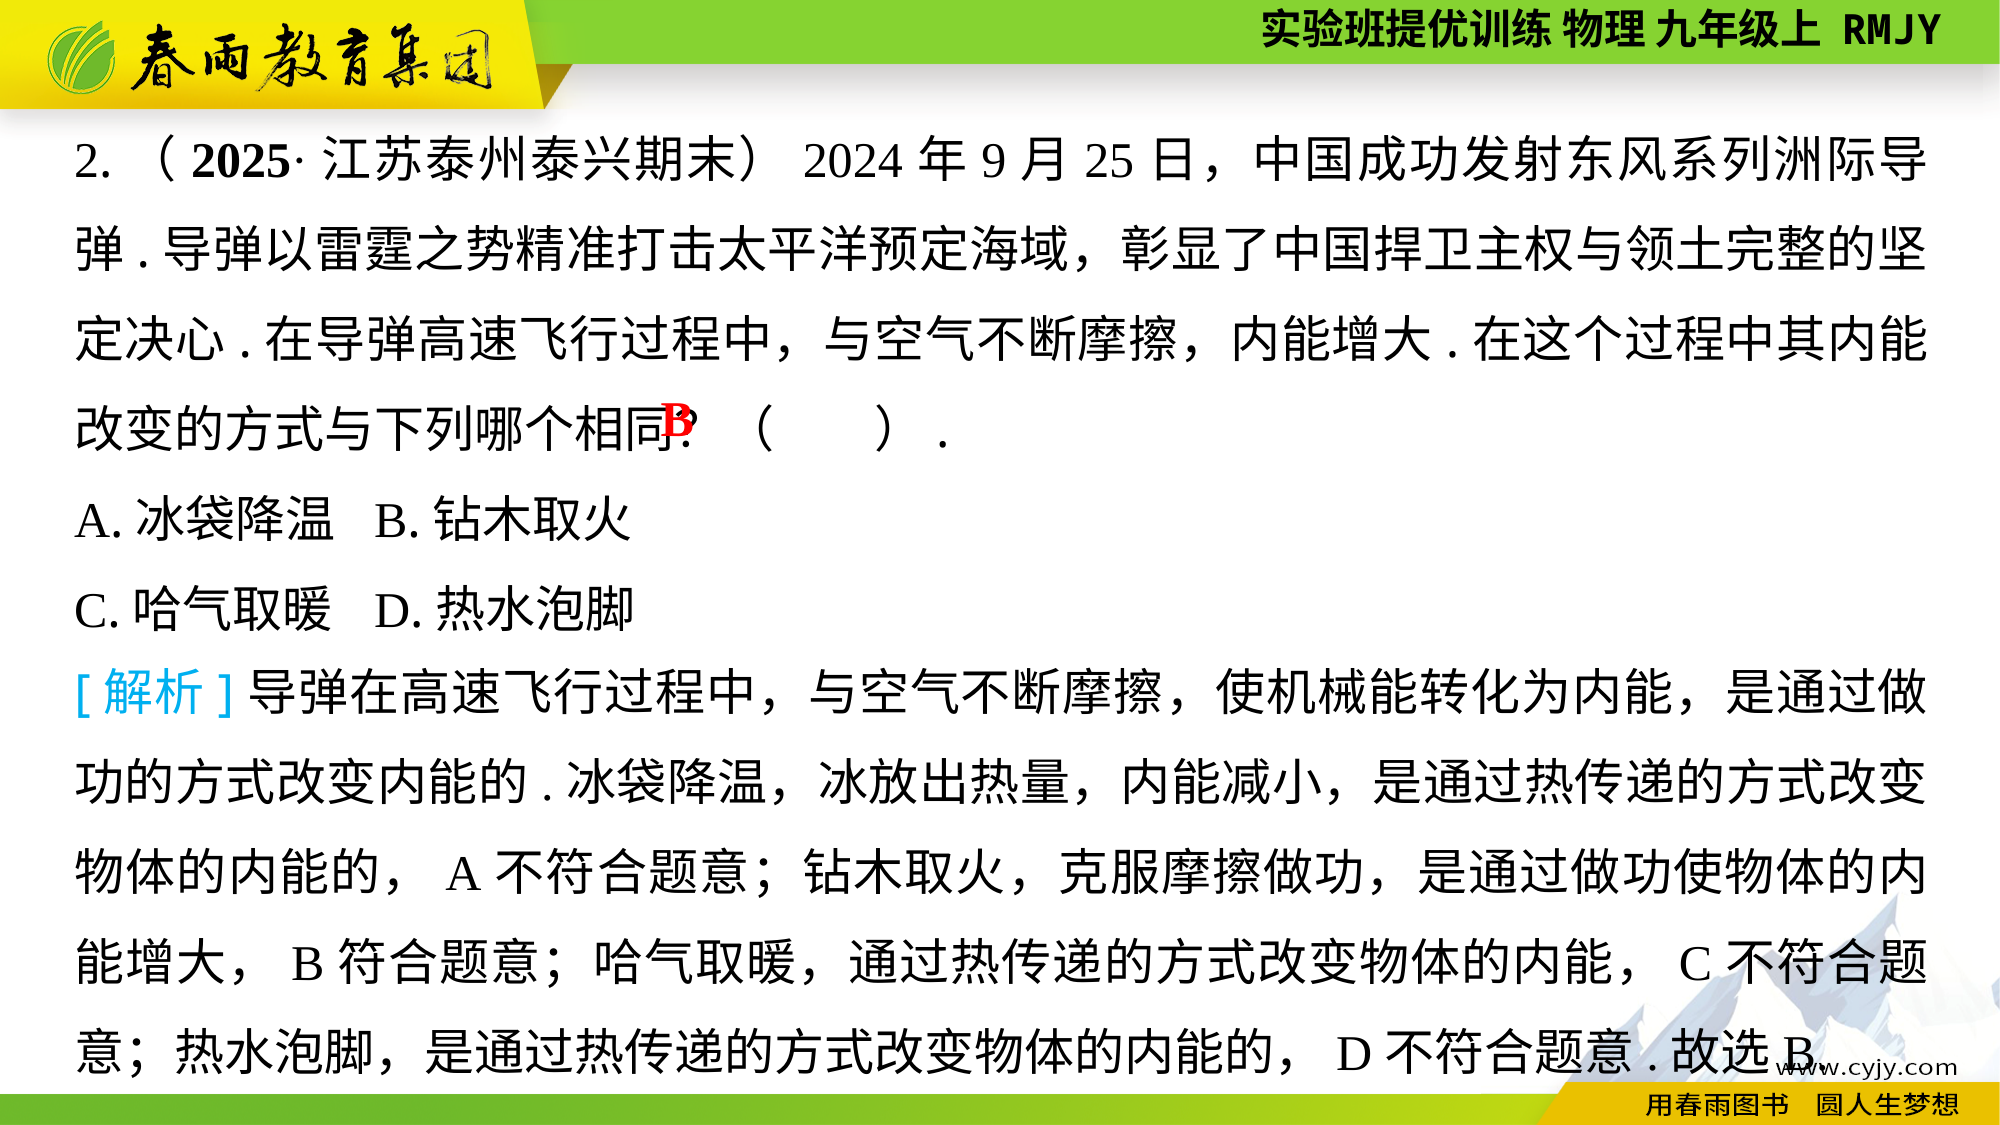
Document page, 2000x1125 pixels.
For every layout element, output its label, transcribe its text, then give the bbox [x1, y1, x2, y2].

picture [0, 0, 2000, 1125]
list 2.（2025·江苏泰州泰兴期末）2024年9月25日，中国成功发射东风系列洲际导弹.导弹以雷霆之势精准打击太平洋预定海域，彰显了中国捍卫主权与领土完整的坚定决心.在导弹高速飞行过程中，与空气不断摩擦，内能增大.在这个过程中其内能改变的方式与下列哪个相同？（ ）. A.冰袋降温 B.钻木取火 C.哈气取暖 D.热水泡脚 [59, 90, 1944, 622]
text_box [解析]导弹在高速飞行过程中，与空气不断摩擦，使机械能转化为内能，是通过做功的方式改变内能的.冰袋降温，冰放出热量，内能减小，是通过热传递的方式改变物体的内能的，A不符合题意；钻木取火，克服摩擦做功，是通过做功使物体的内能增大，B符合题意；哈气取暖，通过热传递的方式改变物体的内能，C不符合题意；热水泡脚，是通过热传递的方式改变物体的内能的，D不符合题意.故选B. [59, 622, 1944, 1088]
text_box B [645, 379, 709, 454]
